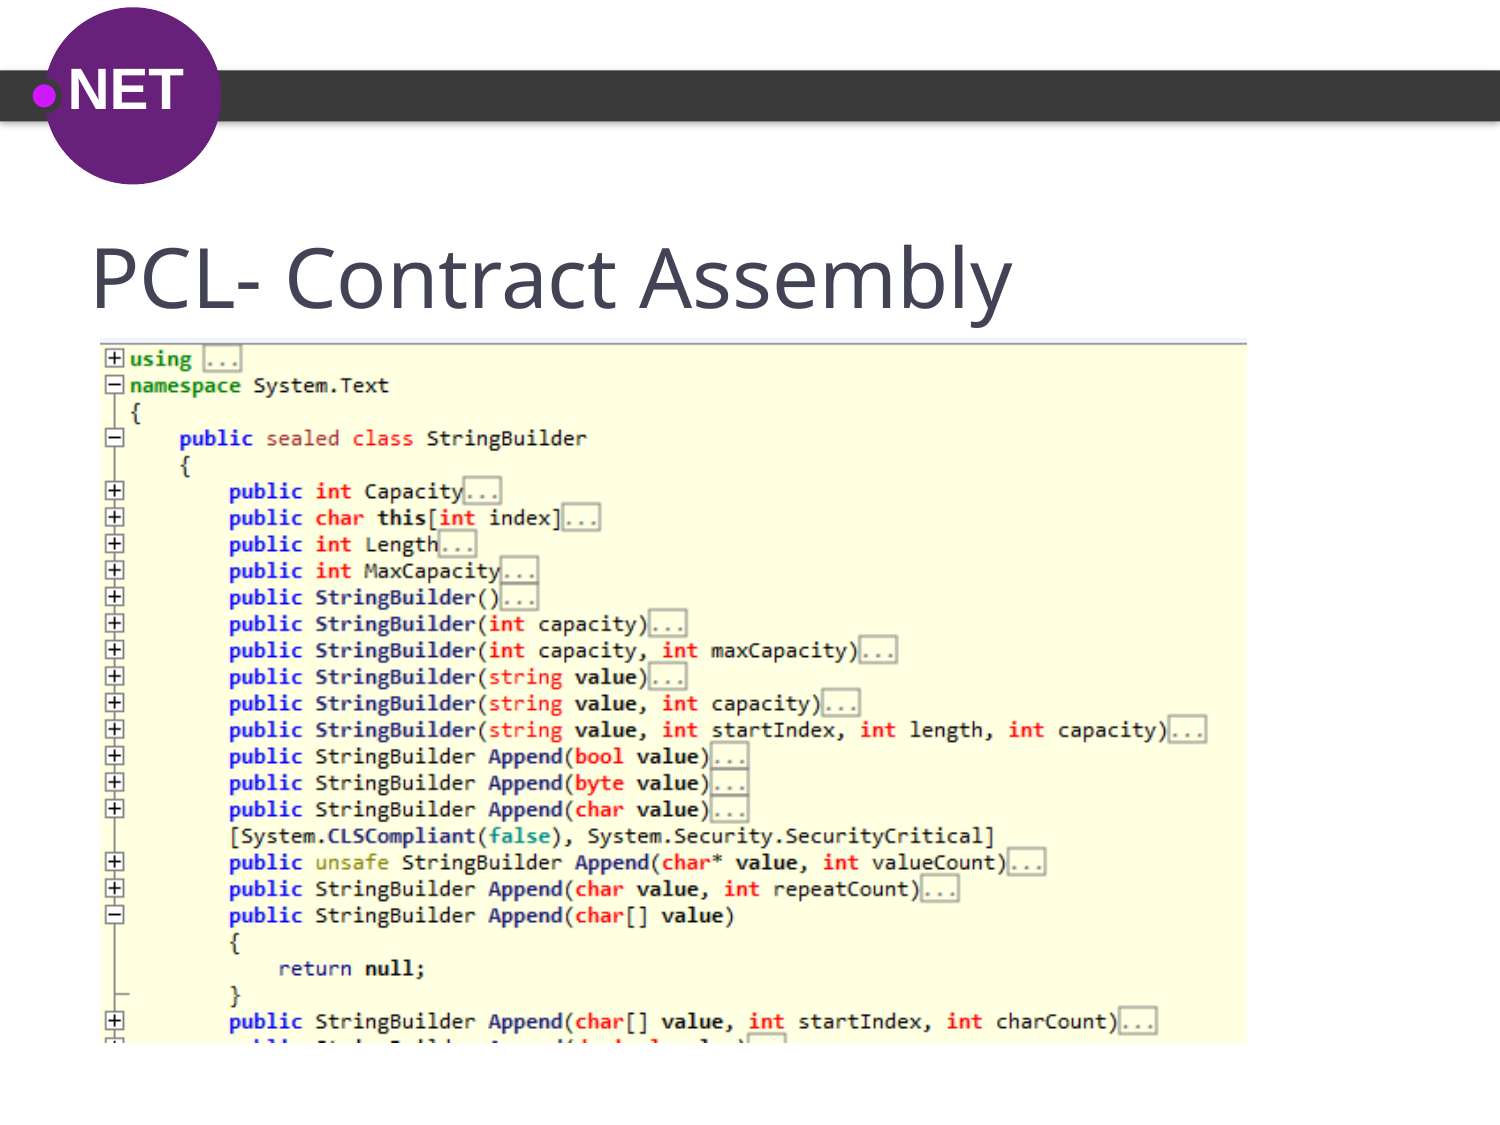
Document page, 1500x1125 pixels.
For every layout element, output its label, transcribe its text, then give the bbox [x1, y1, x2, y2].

picture [100, 337, 1247, 1043]
title PCL- Contract Assembly [75, 187, 1425, 363]
